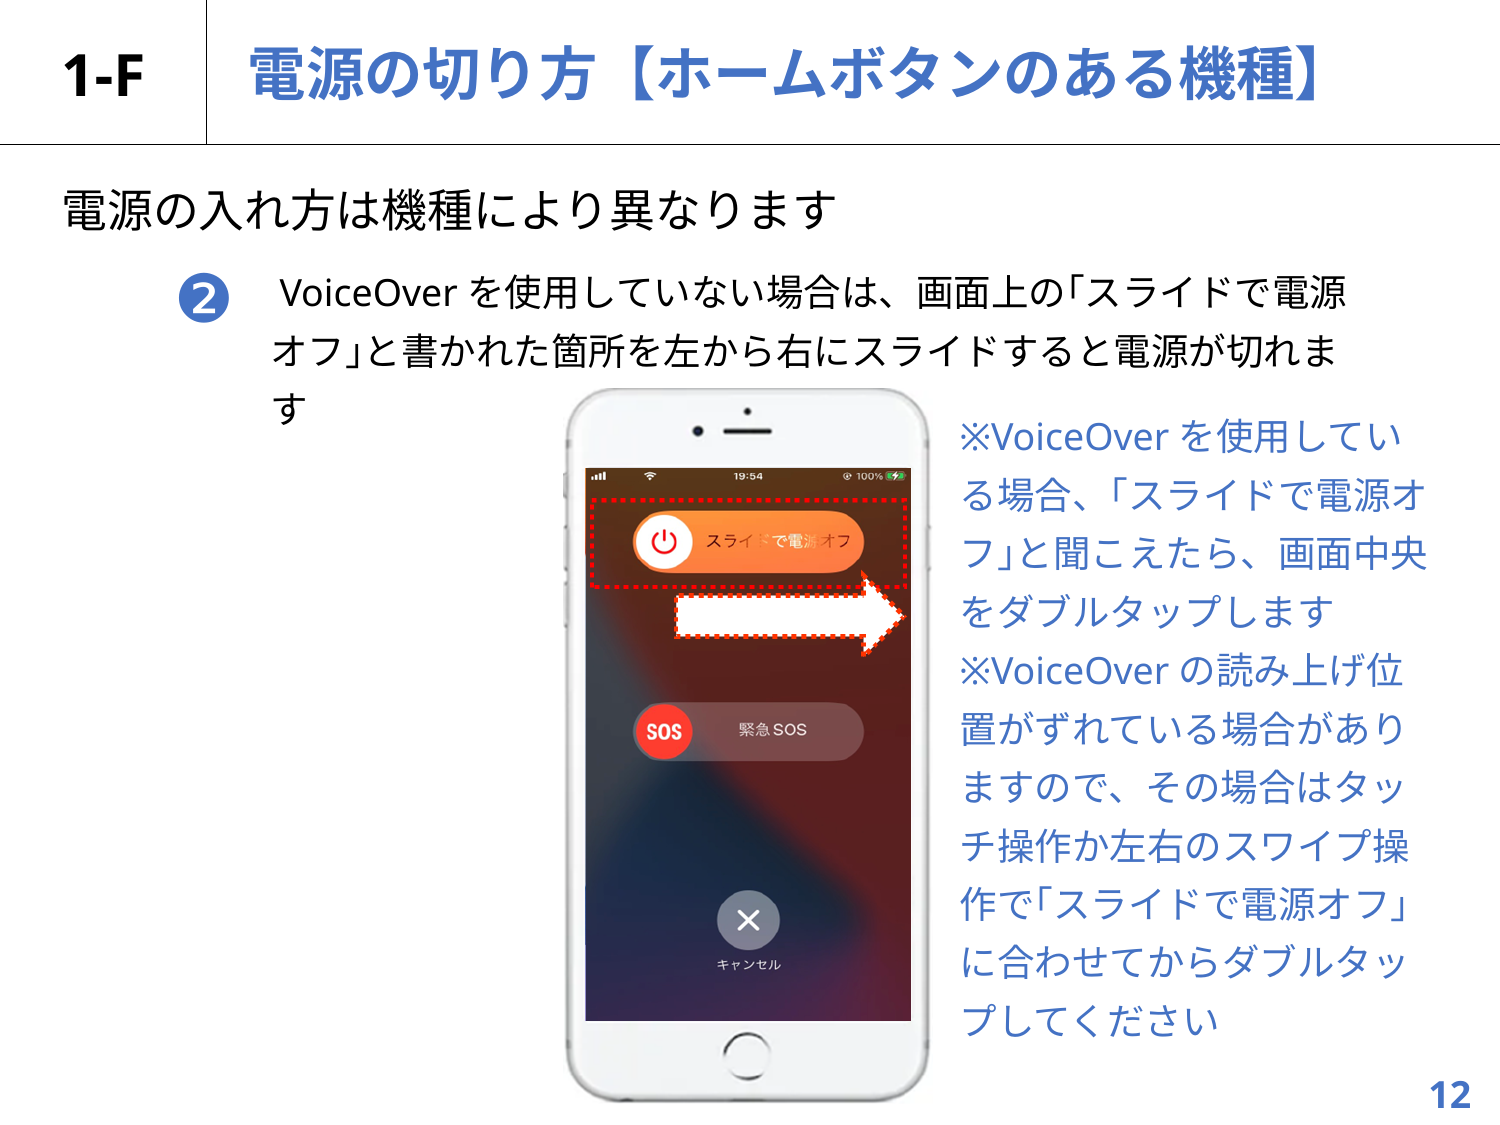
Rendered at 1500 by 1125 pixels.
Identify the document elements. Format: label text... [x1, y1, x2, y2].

text_box ※VoiceOverを使用している場合、｢スライドで電源オフ｣と聞こえたら、画面中央をダブルタップします ※VoiceOverの読み上げ位置がずれている場合がありますので、その場合はタッチ操作か左右のスワイプ操作で｢スライドで電源オフ｣に合わせてからダブルタップしてください [944, 392, 1449, 1051]
text_box 電源の入れ方は機種により異なります [46, 180, 1422, 274]
text_box ❷ [160, 248, 237, 343]
text_box 12 [1399, 1063, 1500, 1123]
text_box VoiceOverを使用していない場合は、画面上の｢スライドで電源オフ｣と書かれた箇所を​左から右にスライドする​と電源が切れます [254, 248, 1366, 439]
title 電源の切り方【ホームボタンのある機種】 [232, 36, 1476, 116]
picture [563, 388, 933, 1104]
text_box 1-F [0, 0, 207, 147]
